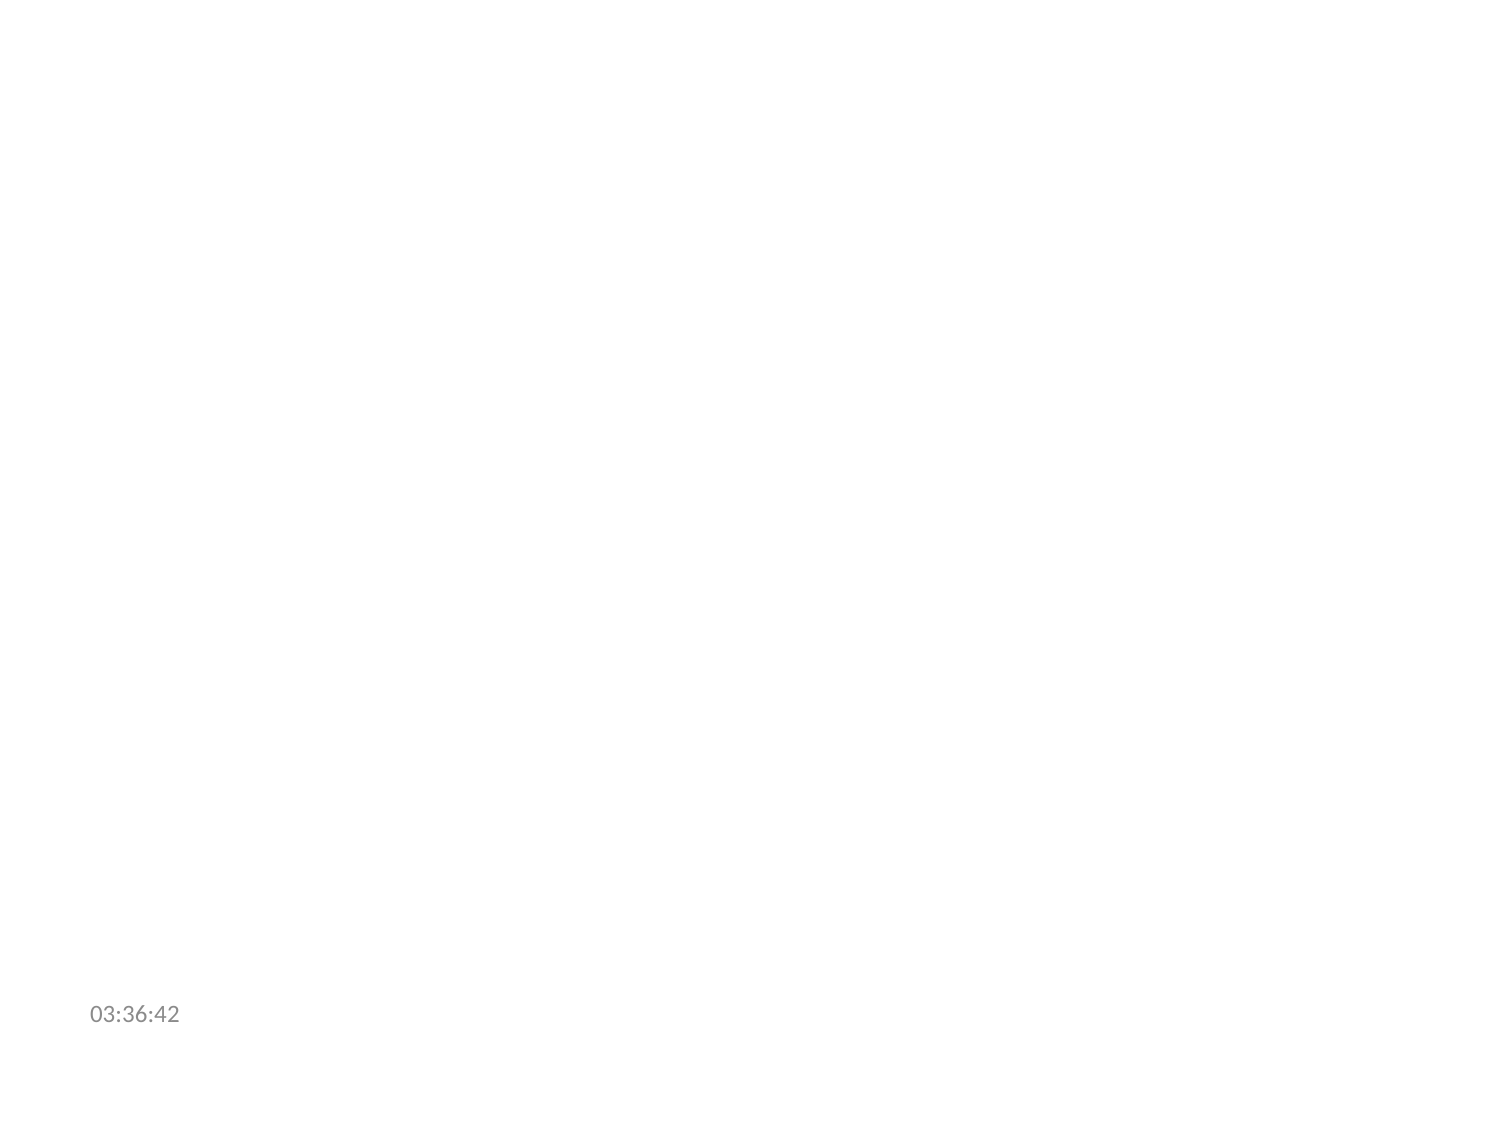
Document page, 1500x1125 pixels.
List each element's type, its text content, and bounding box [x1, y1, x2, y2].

text_box 15:35:09 [75, 982, 425, 1043]
